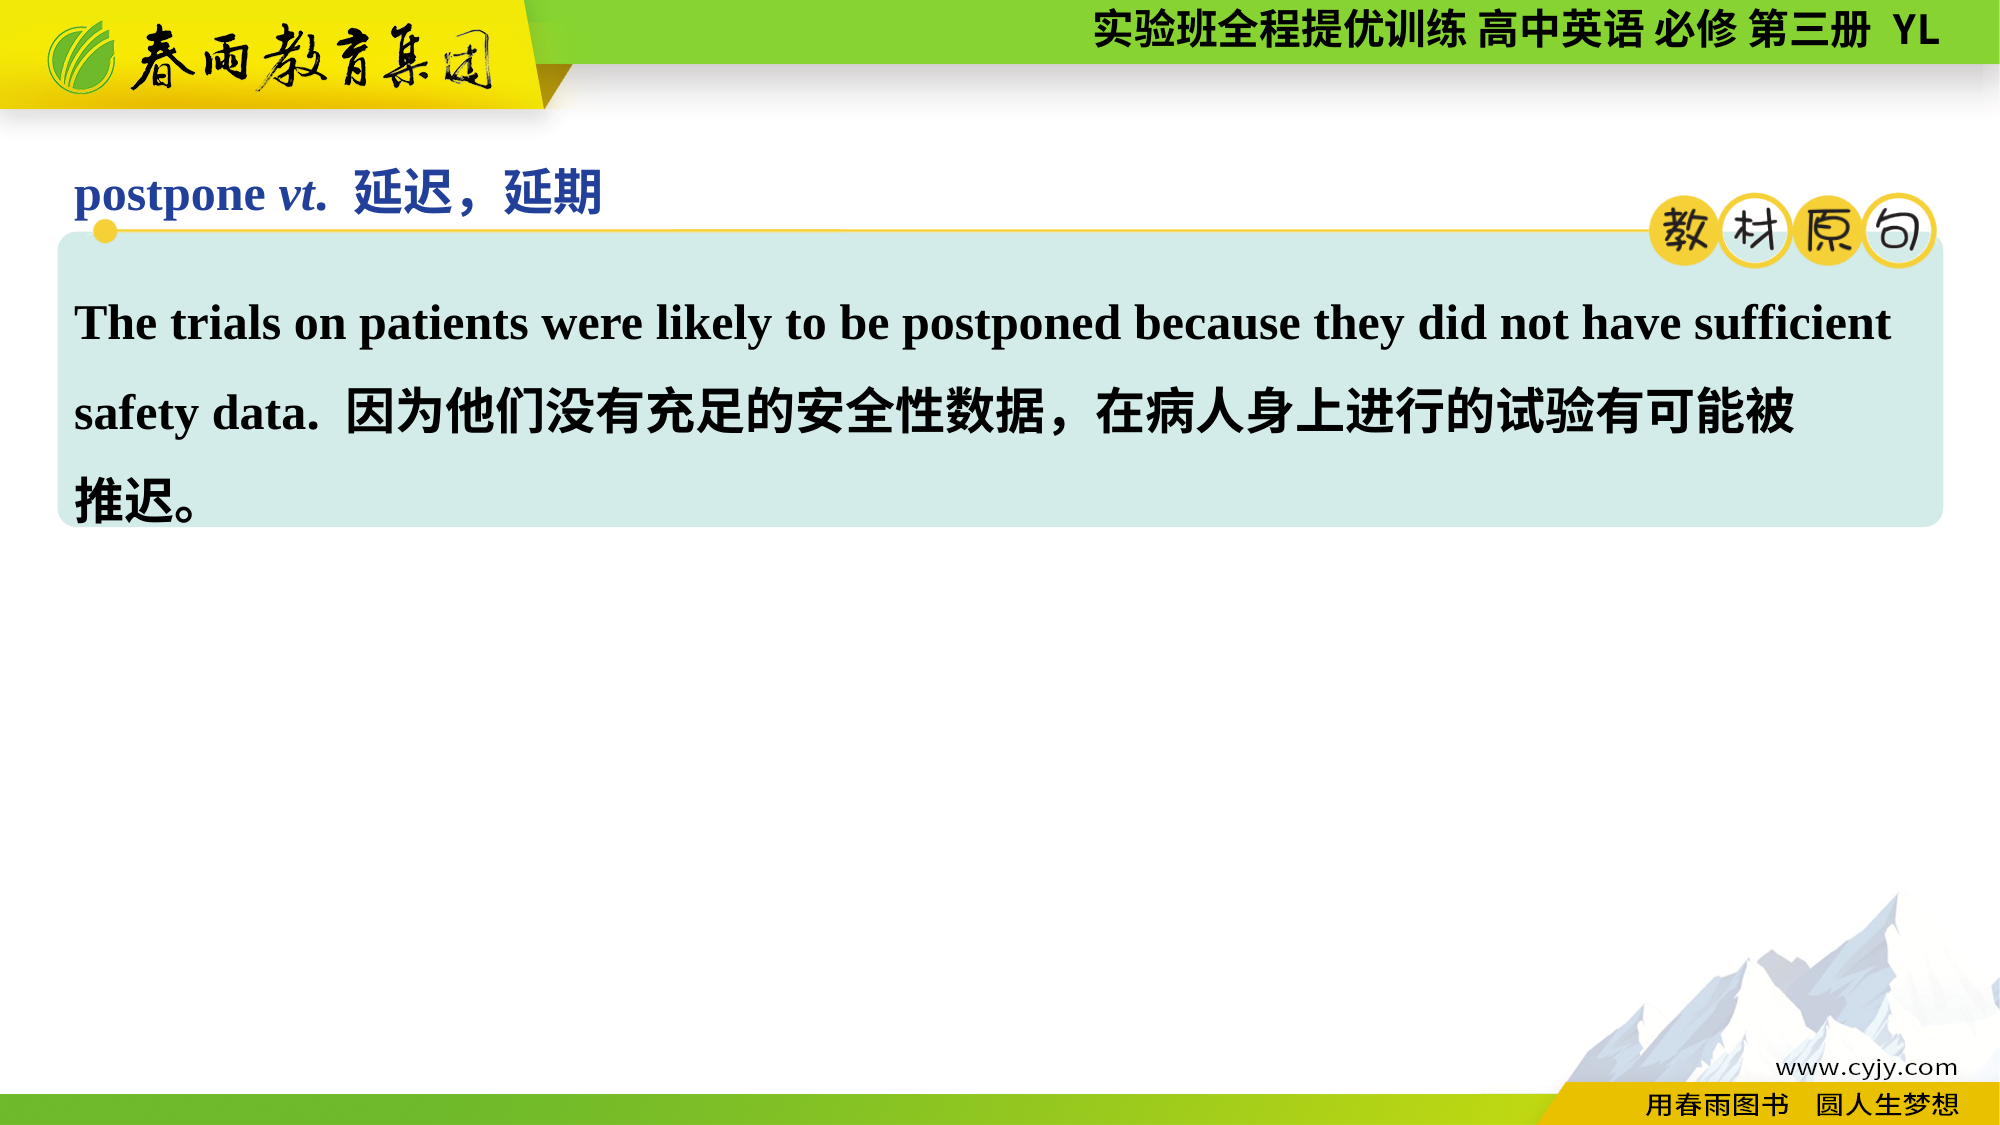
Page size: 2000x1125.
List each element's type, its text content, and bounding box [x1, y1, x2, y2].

list postpone vt. 延迟，延期 The trials on patients were likely to be postponed because they did not have sufficient safety data. 因为他们没有充足的安全性数据，在病人身上进行的试验有可能被 推迟。 [59, 122, 1944, 541]
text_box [87, 184, 1938, 271]
picture [0, 0, 2000, 1125]
